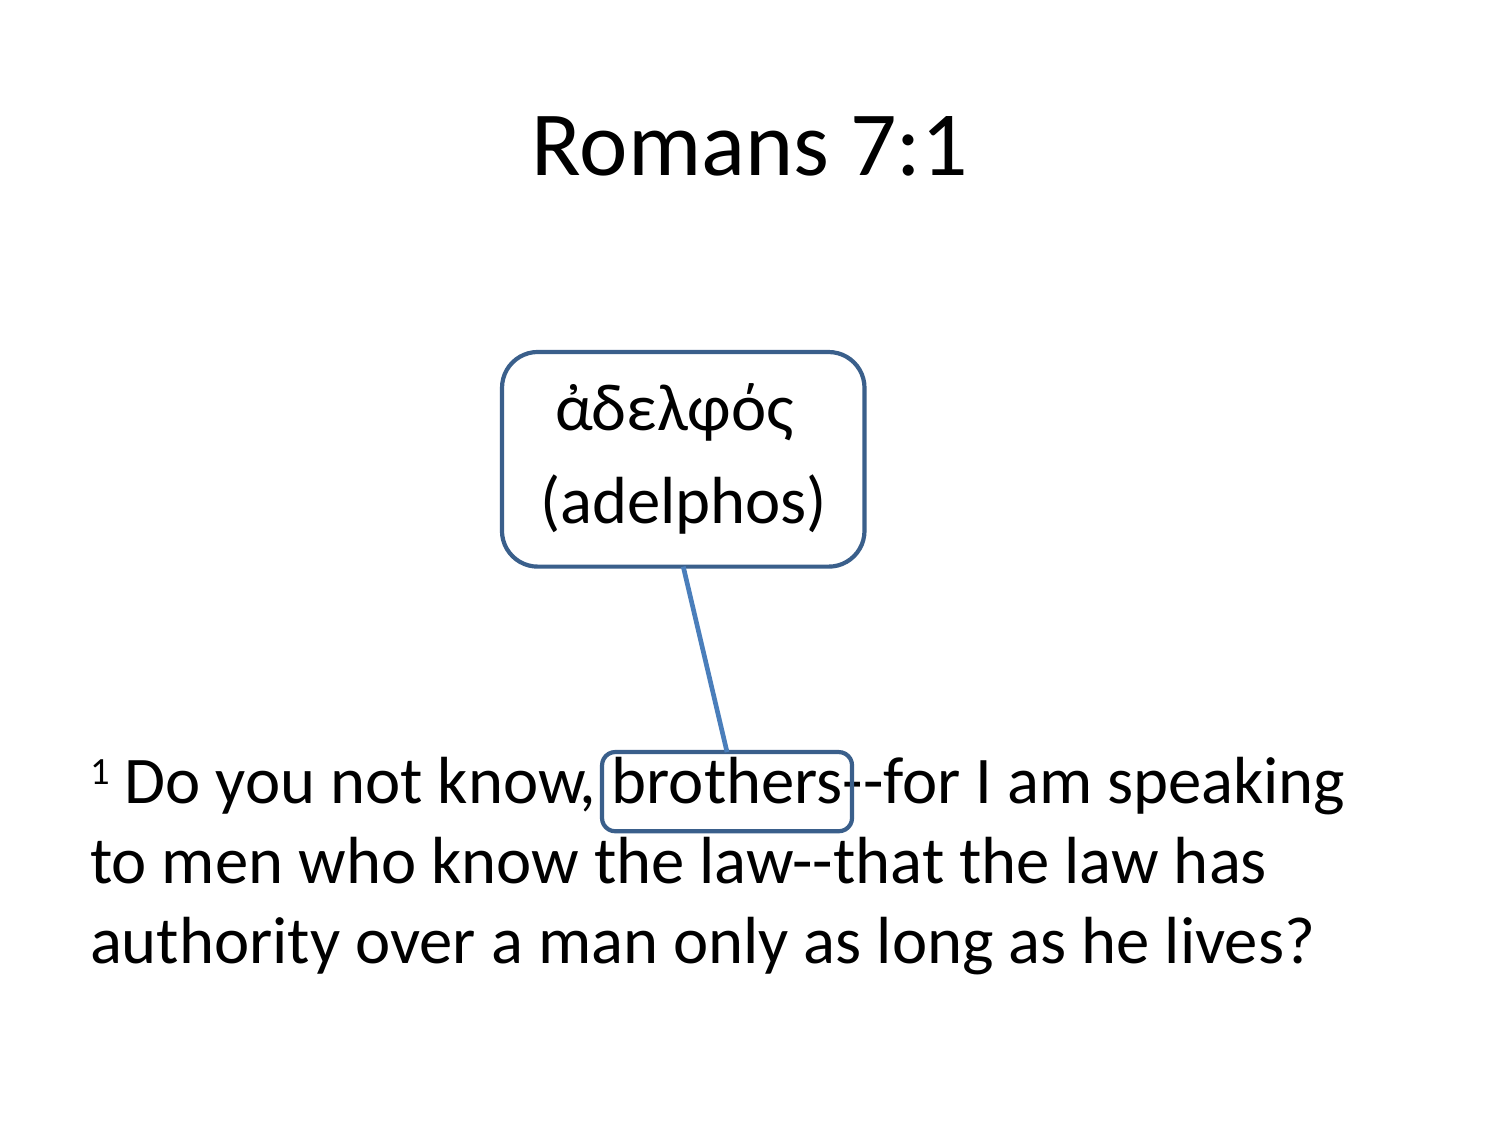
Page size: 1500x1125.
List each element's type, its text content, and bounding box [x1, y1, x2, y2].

text_box [599, 749, 855, 834]
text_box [683, 566, 728, 753]
text_box [499, 349, 867, 569]
title Romans 7:1 [75, 45, 1425, 233]
list ἀδελφός (adelphos) 1 Do you not know, brothers--for I am speaking to men who know the law--that the law has authority over a man only as long as he lives? [75, 262, 1425, 1005]
